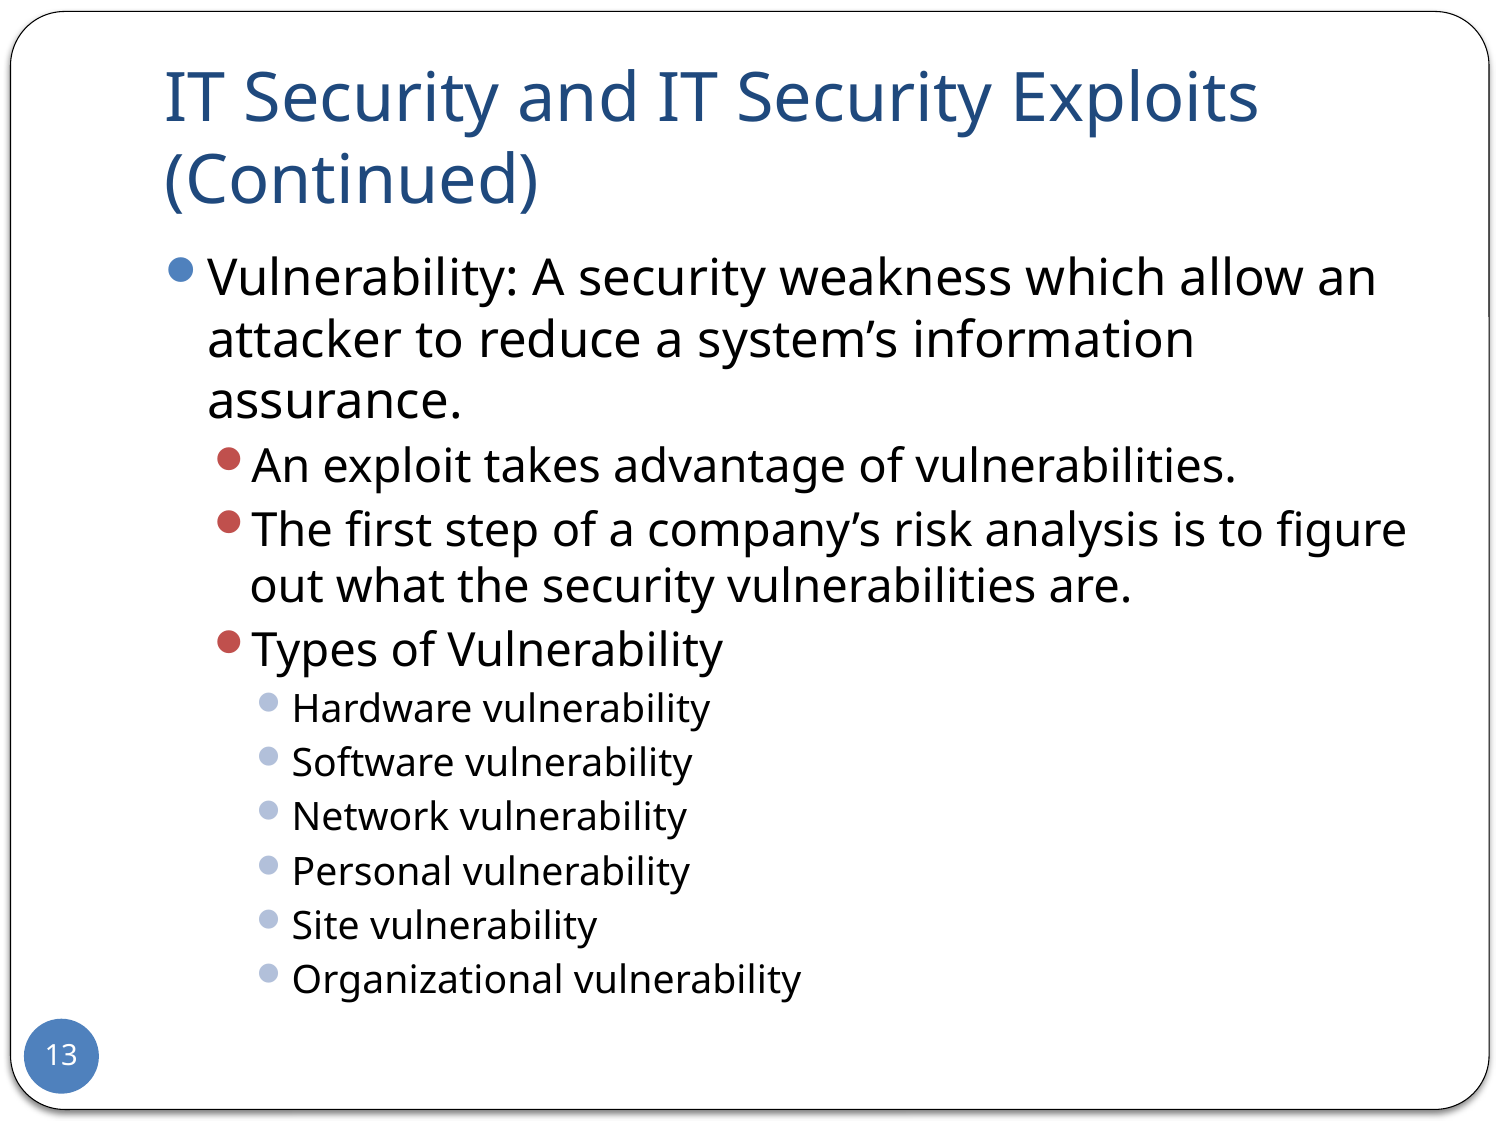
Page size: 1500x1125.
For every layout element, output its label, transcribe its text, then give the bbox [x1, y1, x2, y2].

title IT Security and IT Security Exploits (Continued) [150, 45, 1425, 233]
slide_number 13 [23, 1018, 99, 1094]
list Vulnerability: A security weakness which allow an attacker to reduce a system’s information assurance. An exploit takes advantage of vulnerabilities. The first step of a company’s risk analysis is to figure out what the security vulnerabilities are. Types of Vulnerability Hardware vulnerability Software vulnerability Network vulnerability Personal vulnerability Site vulnerability Organizational vulnerability [150, 237, 1425, 1013]
